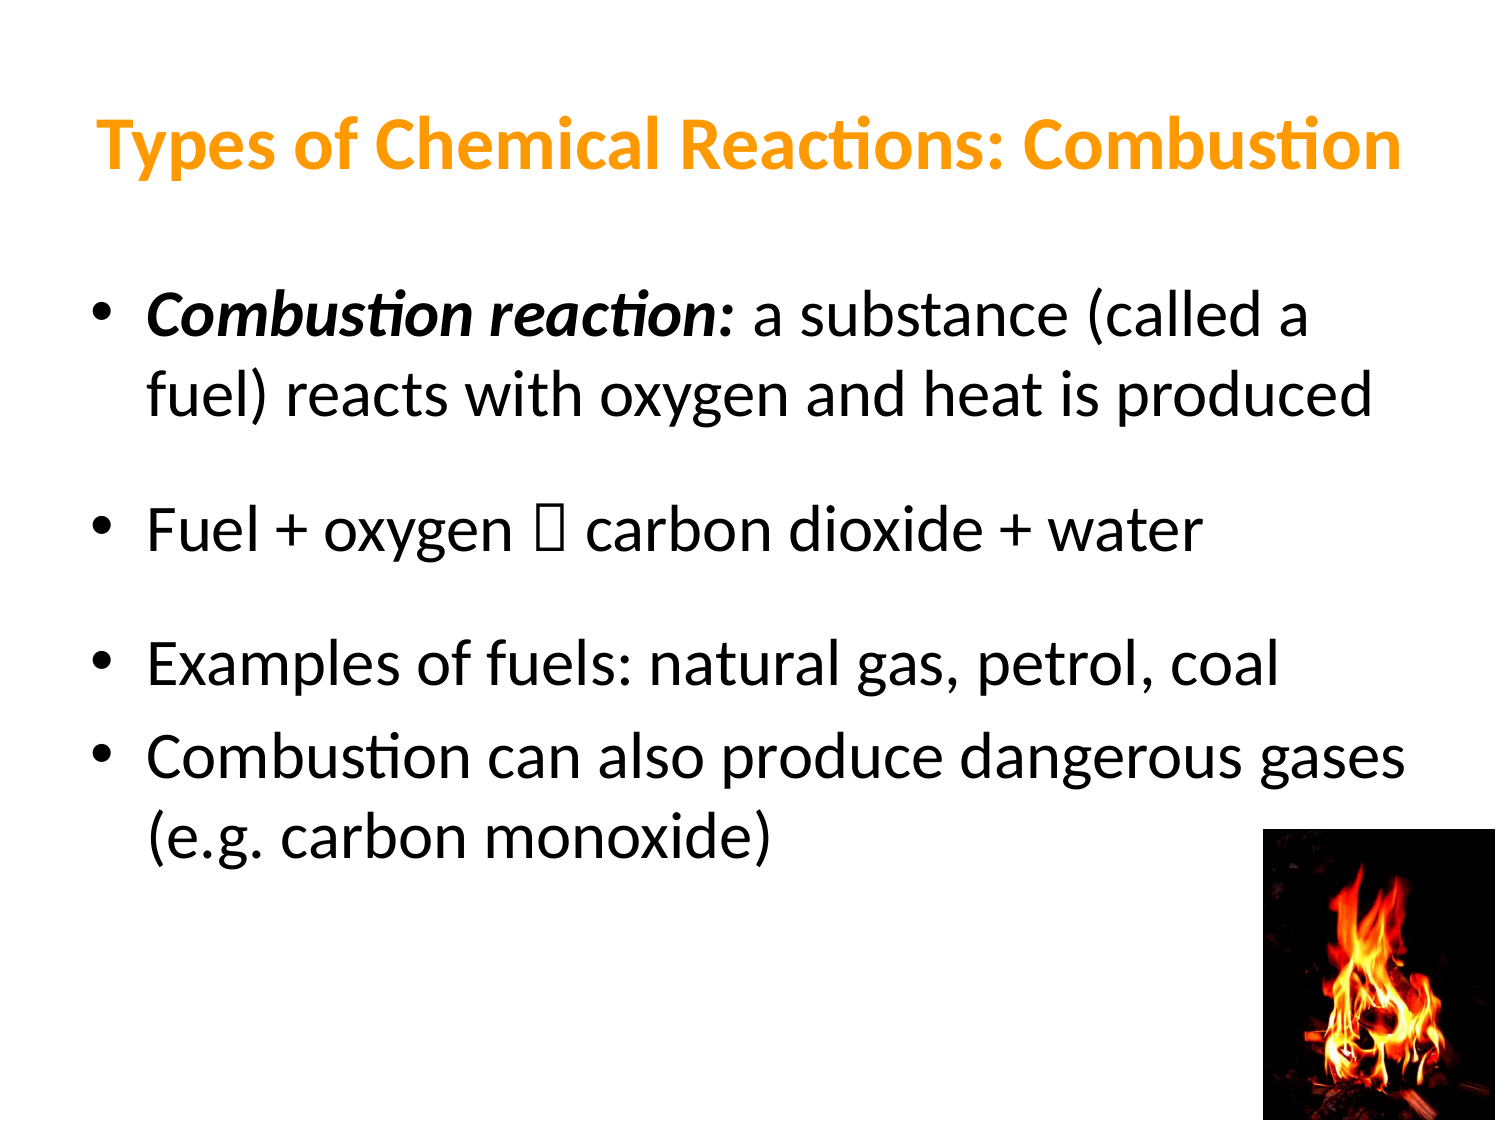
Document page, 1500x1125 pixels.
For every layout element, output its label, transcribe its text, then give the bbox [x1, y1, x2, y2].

picture [1263, 829, 1495, 1121]
title Types of Chemical Reactions: Combustion [75, 45, 1425, 233]
list Combustion reaction: a substance (called a fuel) reacts with oxygen and heat is produced Fuel + oxygen  carbon dioxide + water Examples of fuels: natural gas, petrol, coal Combustion can also produce dangerous gases (e.g. carbon monoxide) [75, 262, 1424, 1005]
